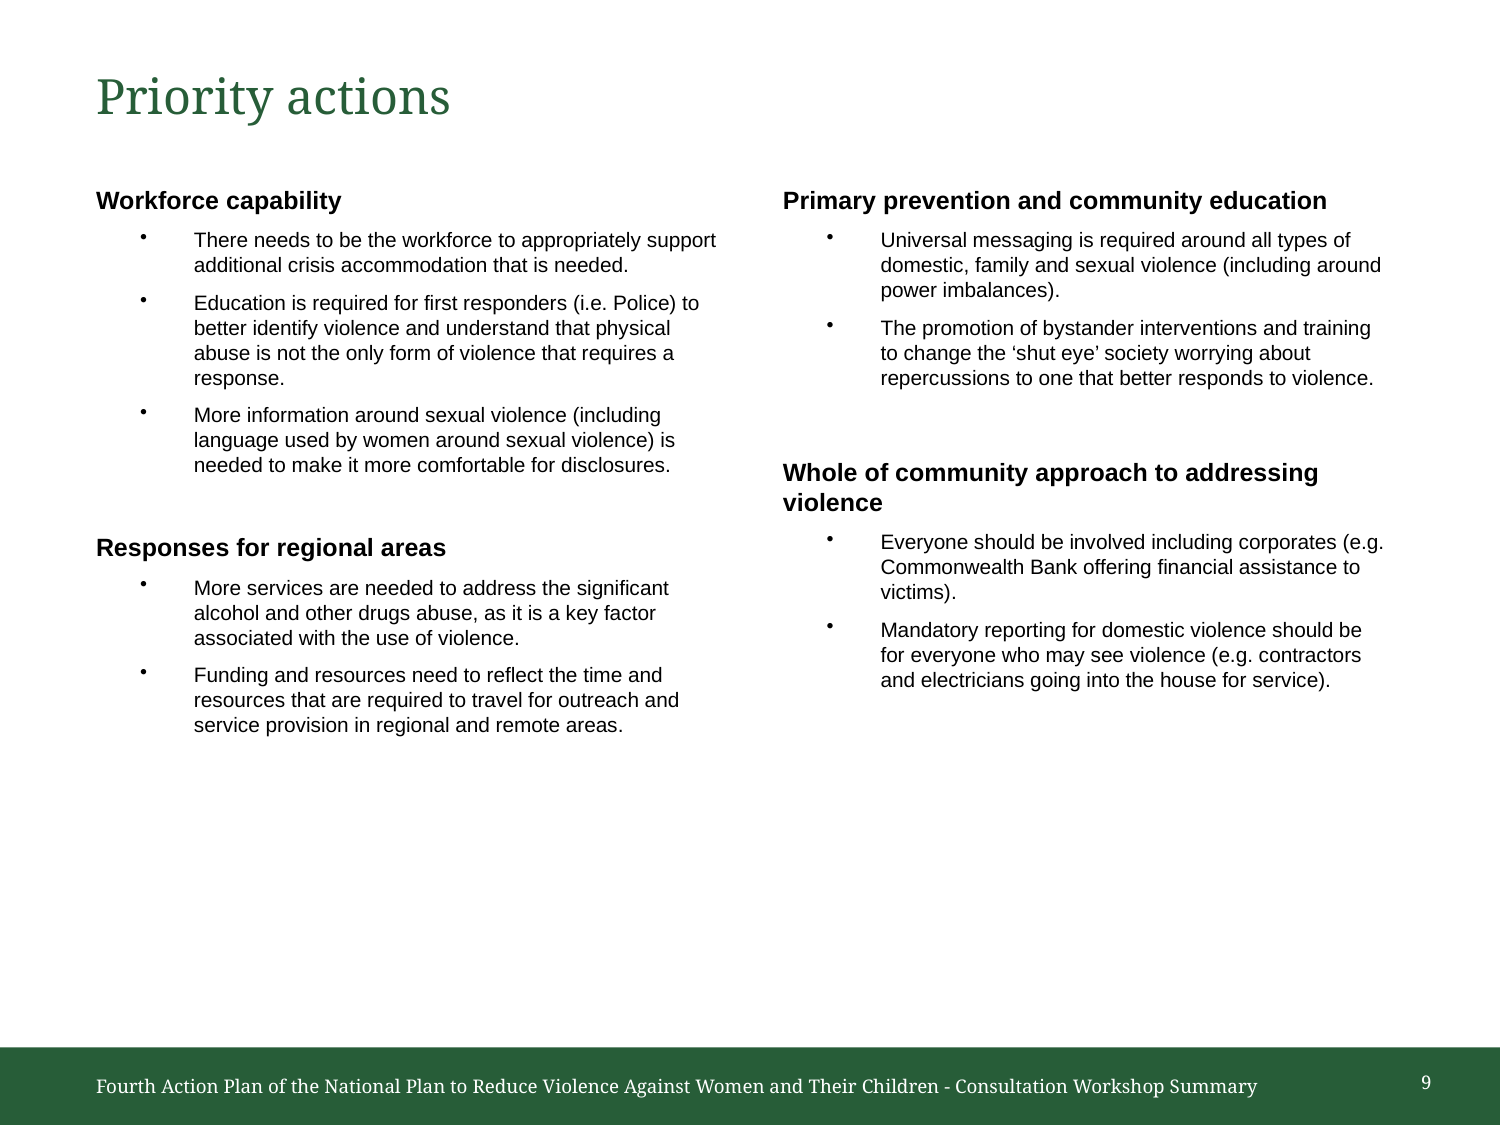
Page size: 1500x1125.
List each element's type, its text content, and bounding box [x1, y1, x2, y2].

text_box Fourth Action Plan of the National Plan to Reduce Violence Against Women and Their Children - Consultation Workshop Summary [96, 1074, 1273, 1098]
slide_number 9 [1409, 1072, 1433, 1095]
list Primary prevention and community education Universal messaging is required around all types of domestic, family and sexual violence (including around power imbalances). The promotion of bystander interventions and training to change the ‘shut eye’ society worrying about repercussions to one that better responds to violence. Whole of community approach to addressing violence Everyone should be involved including corporates (e.g. Commonwealth Bank offering financial assistance to victims). Mandatory reporting for domestic violence should be for everyone who may see violence (e.g. contractors and electricians going into the house for service). [782, 184, 1405, 1006]
list Workforce capability There needs to be the workforce to appropriately support additional crisis accommodation that is needed. Education is required for first responders (i.e. Police) to better identify violence and understand that physical abuse is not the only form of violence that requires a response. More information around sexual violence (including language used by women around sexual violence) is needed to make it more comfortable for disclosures. Responses for regional areas More services are needed to address the significant alcohol and other drugs abuse, as it is a key factor associated with the use of violence. Funding and resources need to reflect the time and resources that are required to travel for outreach and service provision in regional and remote areas. [95, 184, 718, 1006]
title Priority actions [95, 76, 1405, 133]
